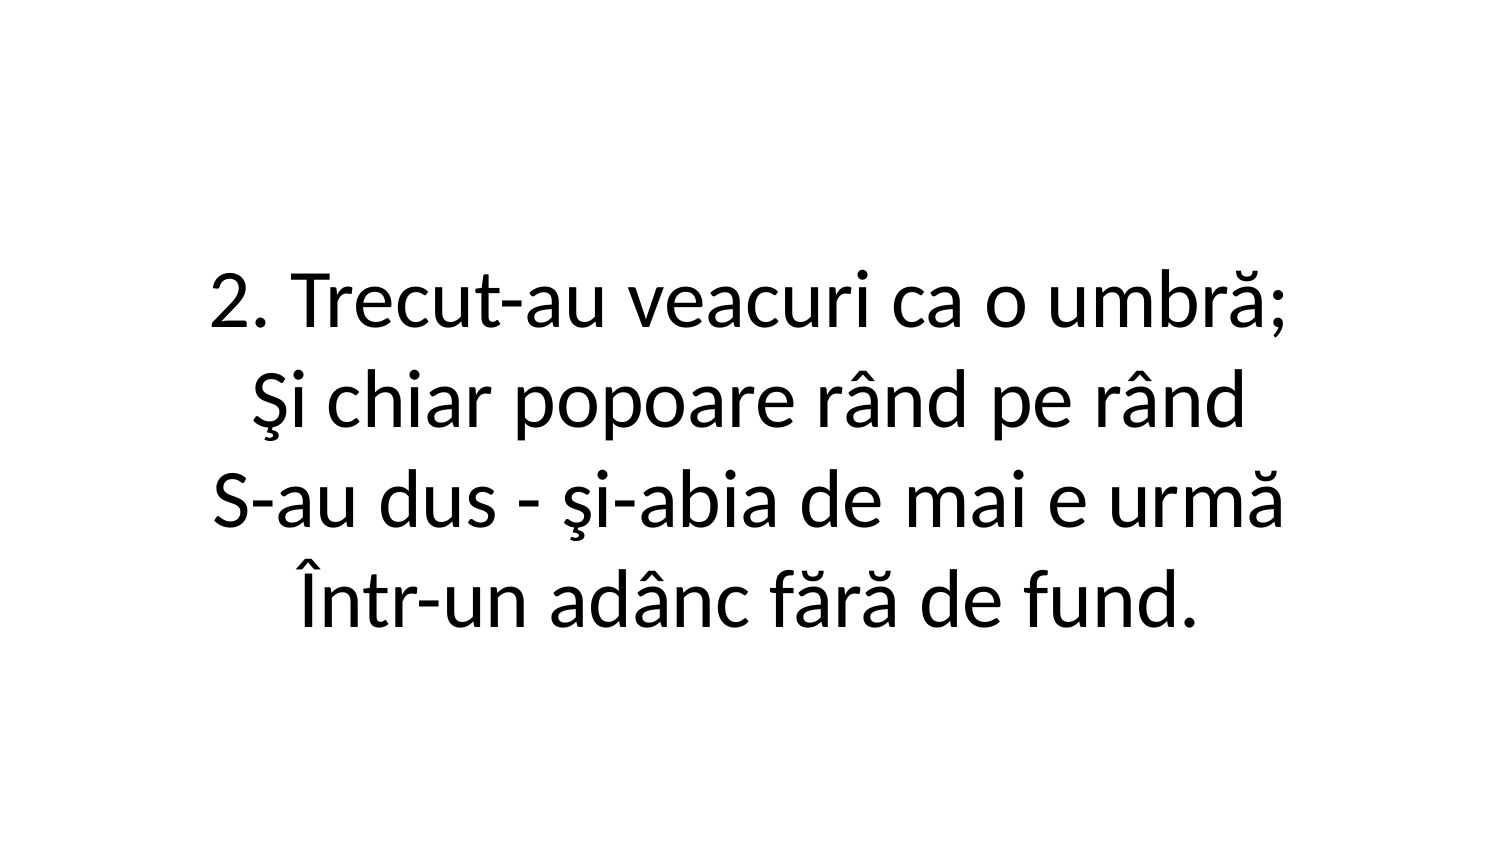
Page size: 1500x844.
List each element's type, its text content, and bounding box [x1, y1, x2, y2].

text_box 2. Trecut-au veacuri ca o umbră; Şi chiar popoare rând pe rând S-au dus - şi-abia de mai e urmă Într-un adânc fără de fund. [193, 192, 1307, 652]
